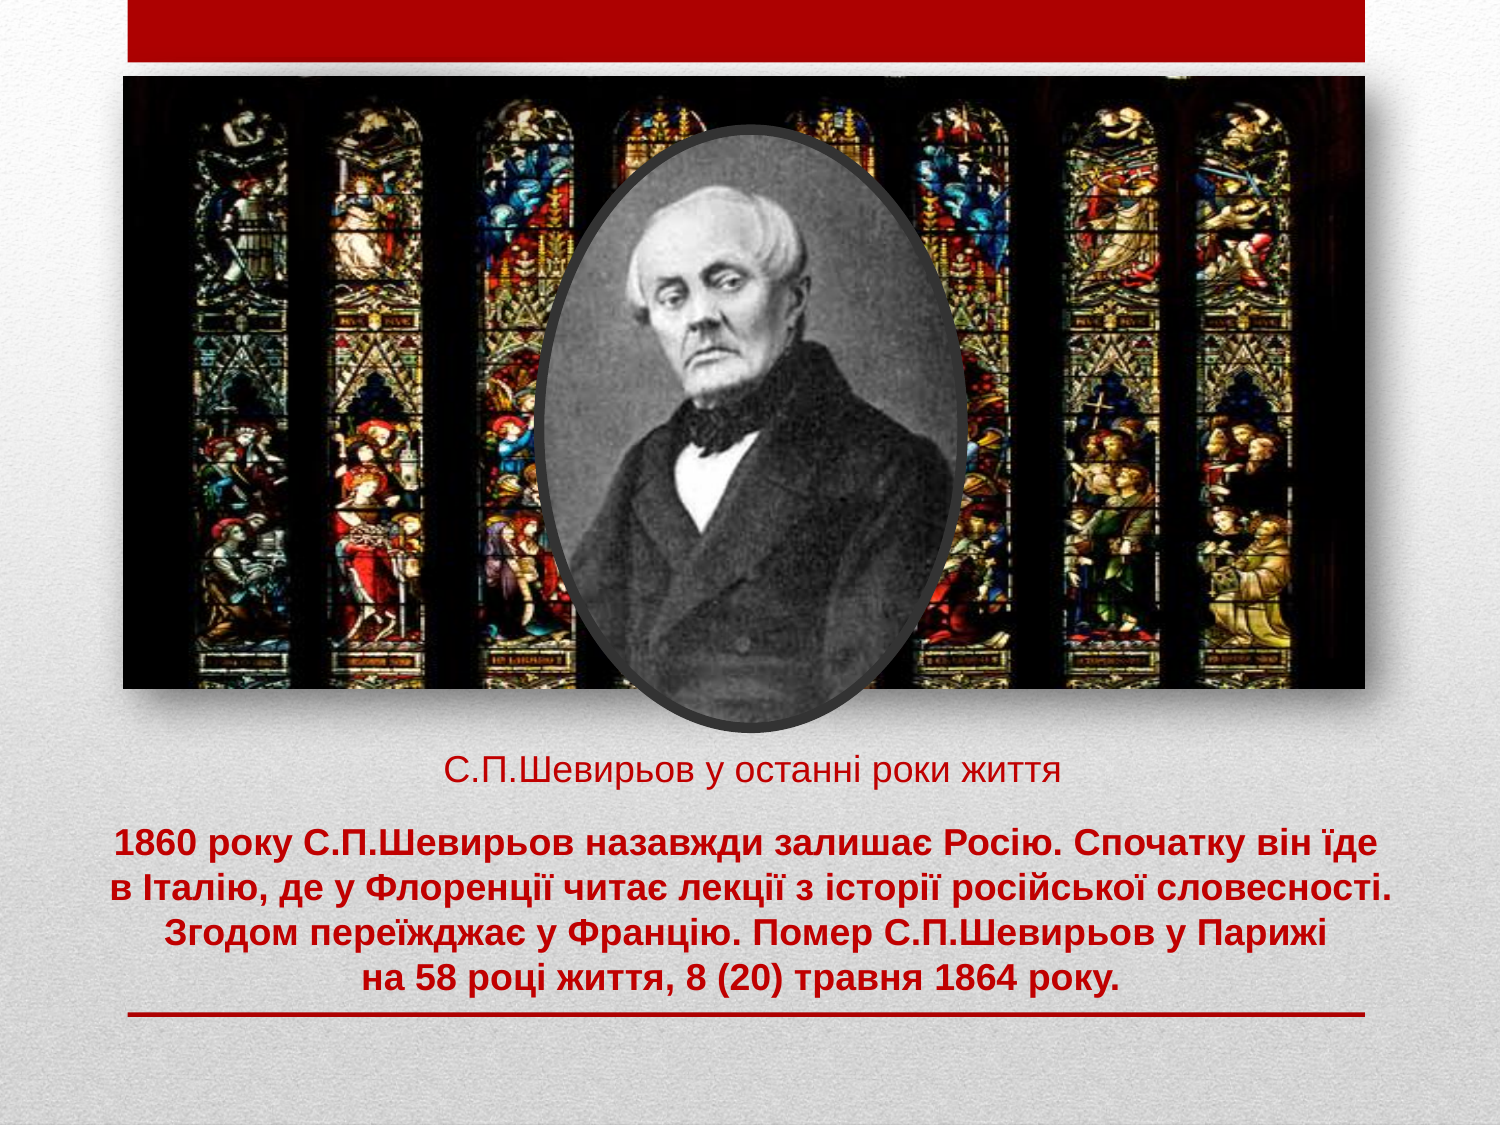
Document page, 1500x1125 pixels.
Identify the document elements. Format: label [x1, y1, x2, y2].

text_box [65, 76, 1438, 1009]
